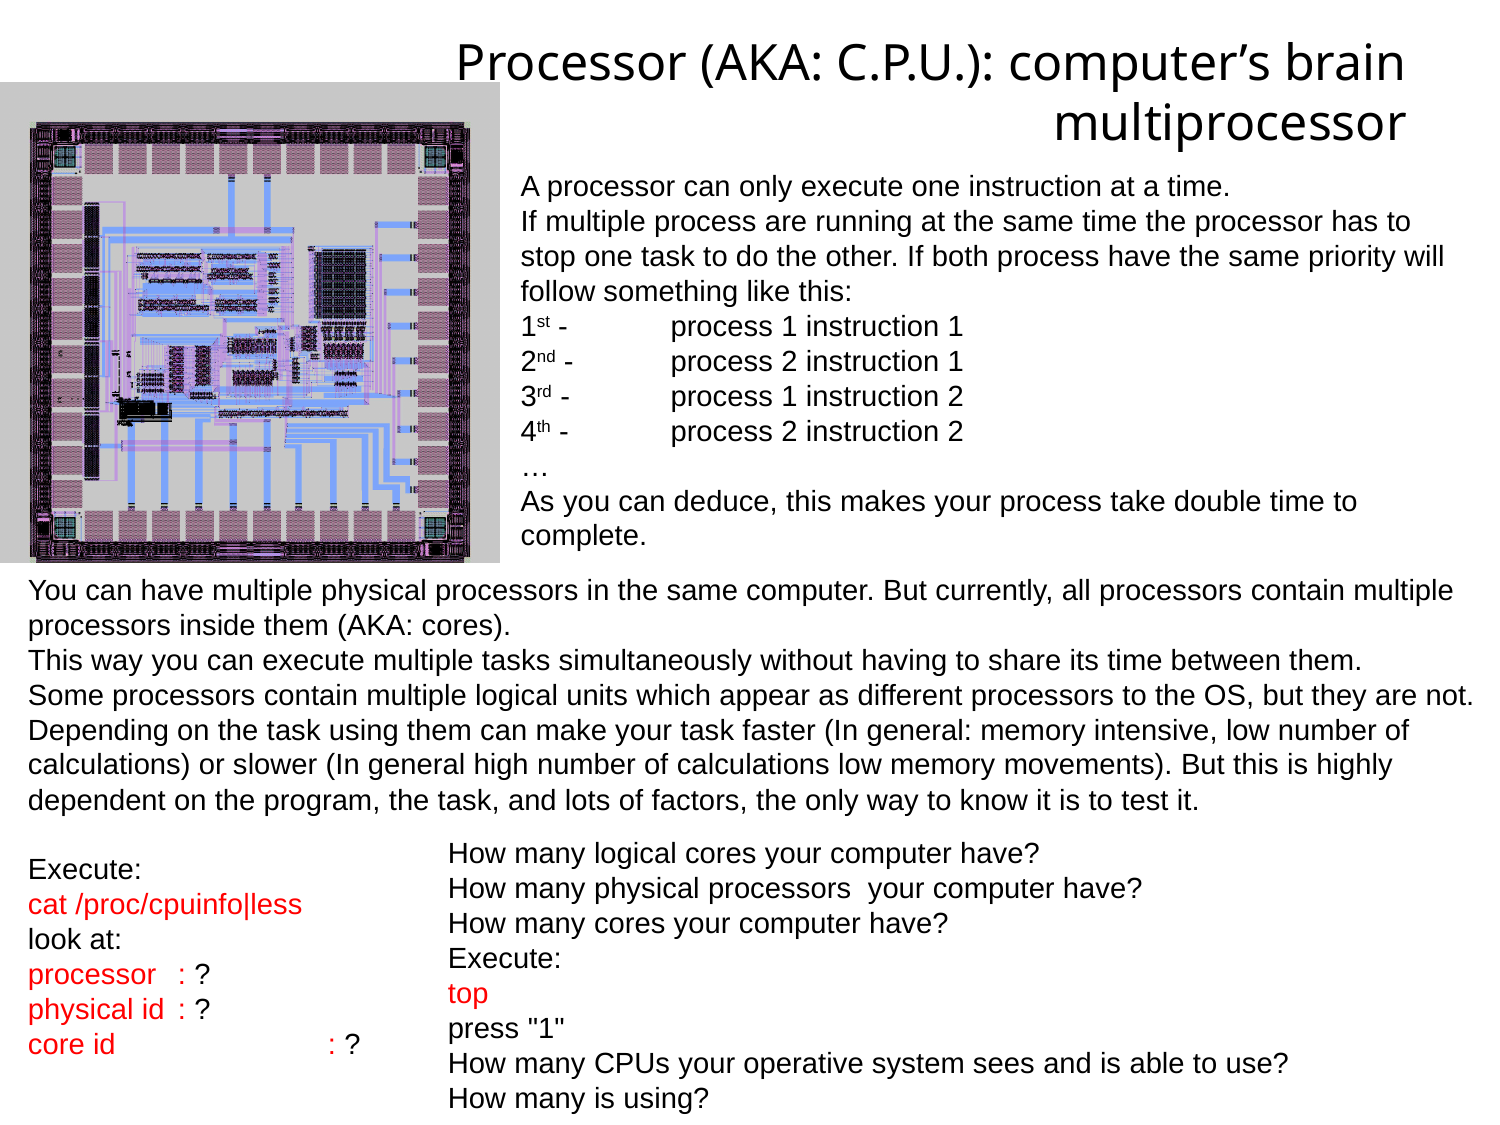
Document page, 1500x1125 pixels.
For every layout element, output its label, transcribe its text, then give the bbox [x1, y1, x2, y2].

text_box How many logical cores your computer have? How many physical processors your computer have? How many cores your computer have? Execute: top press "1" How many CPUs your operative system sees and is able to use? How many is using? [433, 827, 1306, 1122]
picture [0, 82, 501, 563]
text_box A processor can only execute one instruction at a time. If multiple process are running at the same time the processor has to stop one task to do the other. If both process have the same priority will follow something like this: 1st - process 1 instruction 1 2nd - process 2 instruction 1 3rd - process 1 instruction 2 4th - process 2 instruction 2 … As you can deduce, this makes your process take double time to complete. [505, 159, 1479, 560]
text_box Processor (AKA: C.P.U.): computer’s brain multiprocessor [440, 23, 1422, 159]
text_box You can have multiple physical processors in the same computer. But currently, all processors contain multiple processors inside them (AKA: cores). This way you can execute multiple tasks simultaneously without having to share its time between them. Some processors contain multiple logical units which appear as different processors to the OS, but they are not. Depending on the task using them can make your task faster (In general: memory intensive, low number of calculations) or slower (In general high number of calculations low memory movements). But this is highly dependent on the program, the task, and lots of factors, the only way to know it is to test it. Execute: cat /proc/cpuinfo|less look at: processor : ? physical id : ? core id : ? [13, 563, 1500, 1103]
